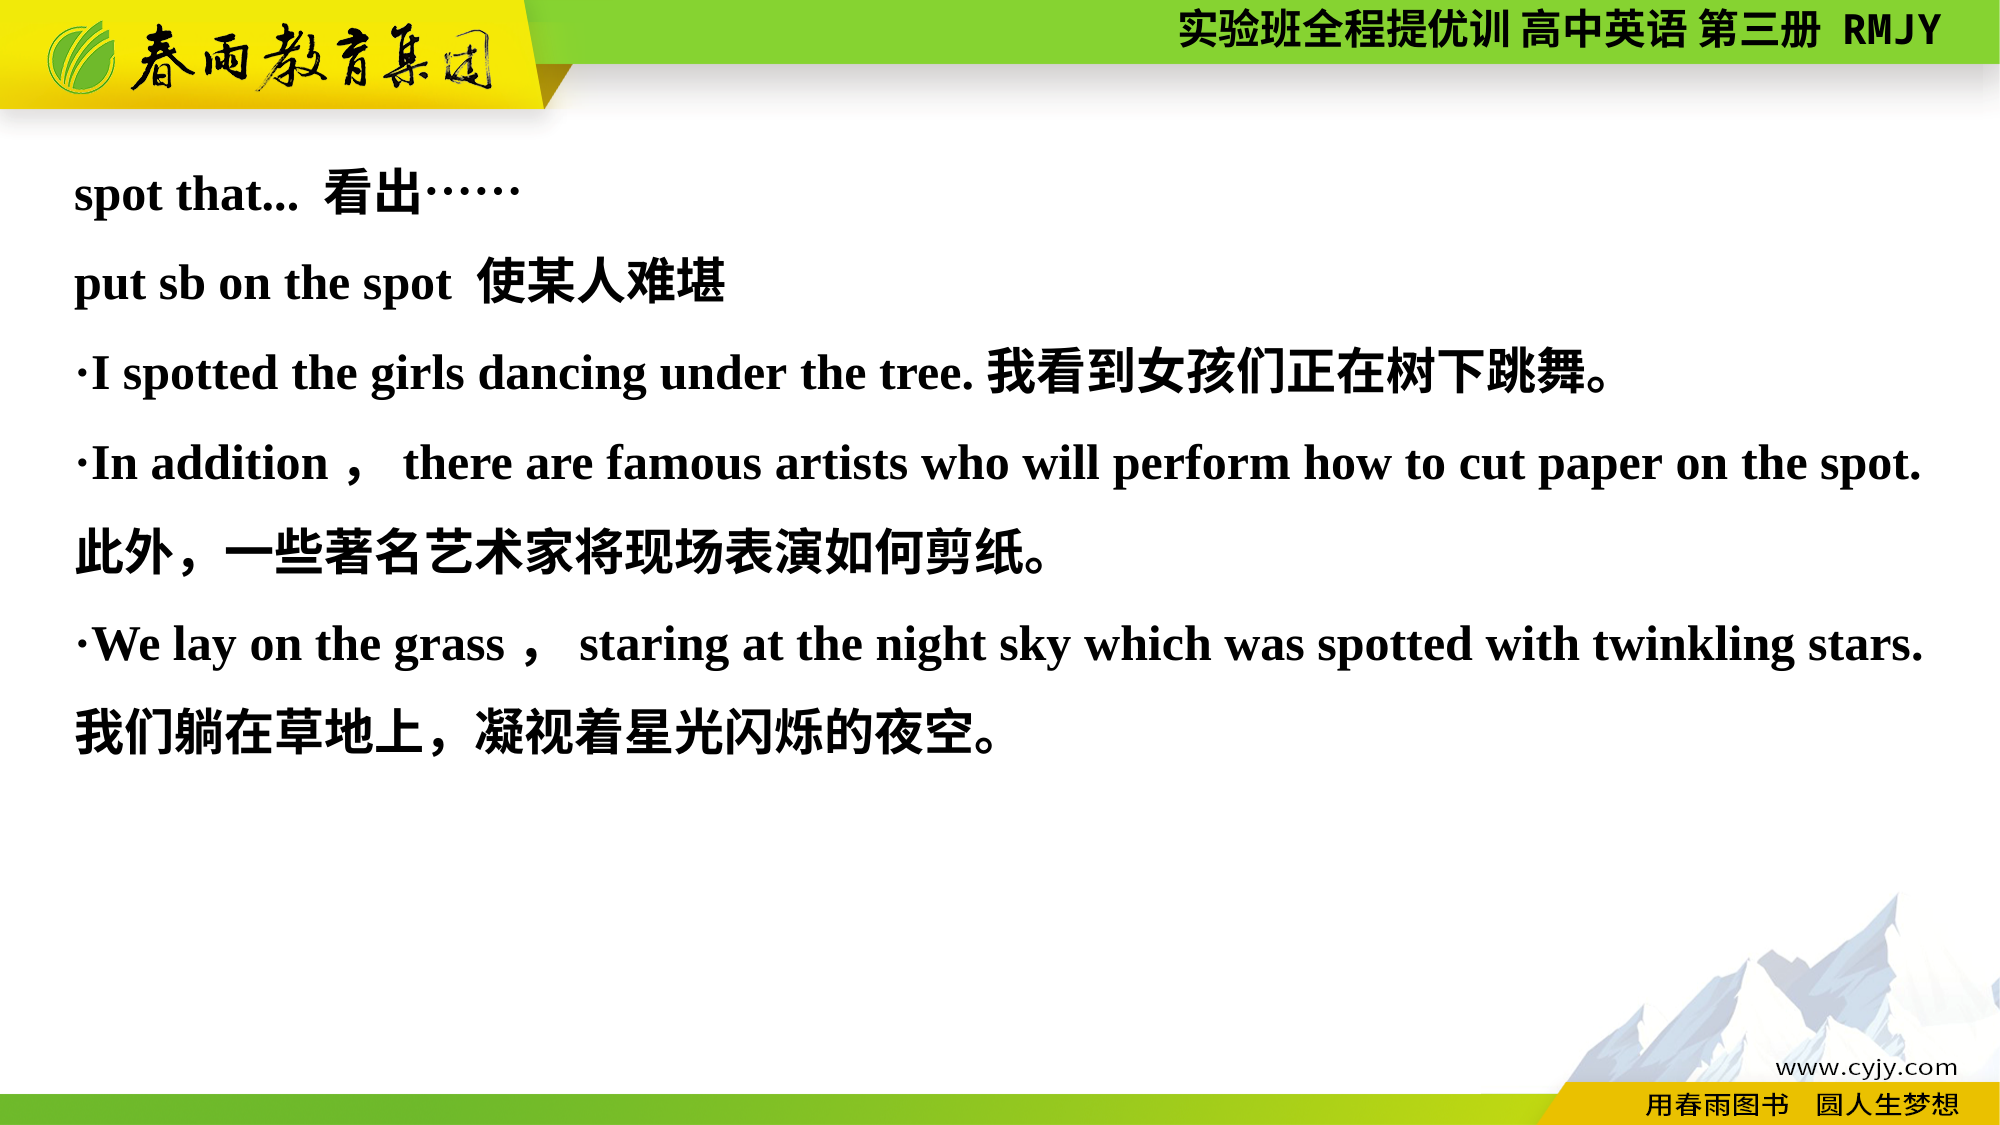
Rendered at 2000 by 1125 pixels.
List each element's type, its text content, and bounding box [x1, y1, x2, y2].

list spot that... 看出…… put sb on the spot 使某人难堪 ·I spotted the girls dancing under the tree.我看到女孩们正在树下跳舞。 ·In addition，there are famous artists who will perform how to cut paper on the spot.此外，一些著名艺术家将现场表演如何剪纸。 ·We lay on the grass，staring at the night sky which was spotted with twinkling stars.我们躺在草地上，凝视着星光闪烁的夜空。 [59, 122, 1944, 763]
picture [0, 0, 2000, 1125]
